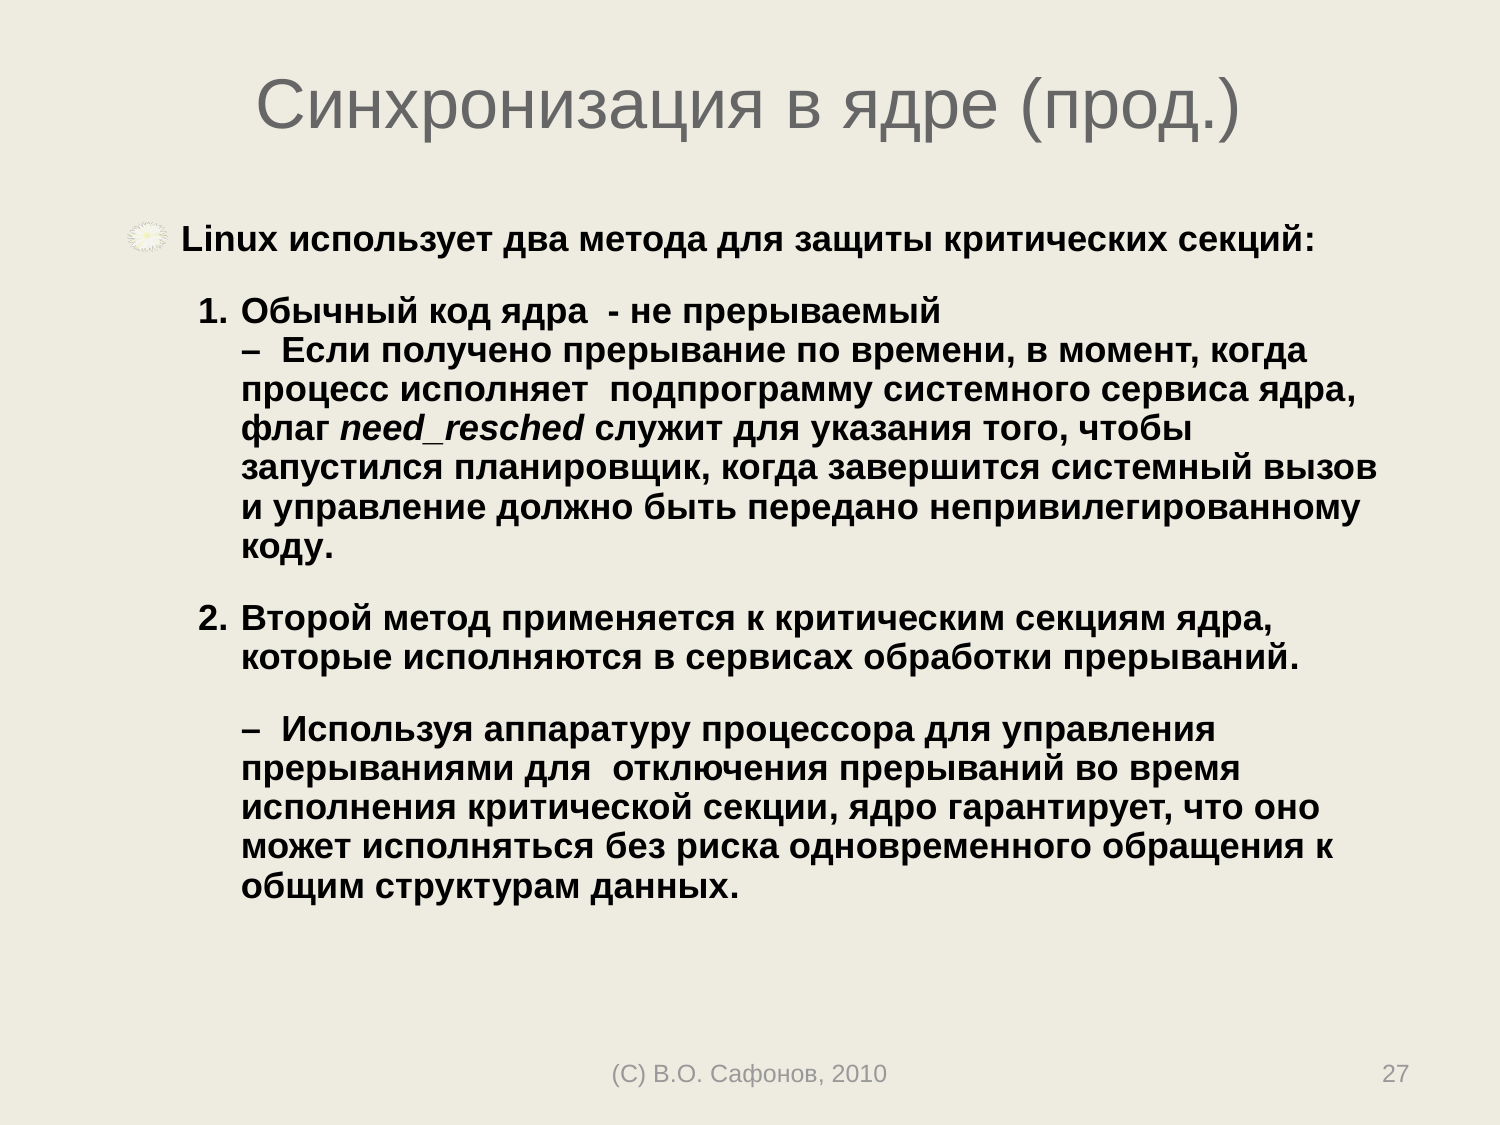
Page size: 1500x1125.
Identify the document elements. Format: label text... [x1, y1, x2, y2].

slide_number 27 [1074, 1042, 1425, 1103]
picture [127, 222, 168, 252]
title Синхронизация в ядре (прод.) [112, 49, 1388, 151]
footer (C) В.О. Сафонов, 2010 [512, 1042, 988, 1103]
list Linux использует два метода для защиты критических секций: 1. Обычный код ядра - не прерываемый – Если получено прерывание по времени, в момент, когда процесс исполняет подпрограмму системного сервиса ядра, флаг need_resched служит для указания того, чтобы запустился планировщик, когда завершится системный вызов и управление должно быть передано непривилегированному коду. 2. Второй метод применяется к критическим секциям ядра, которые исполняются в сервисах обработки прерываний. – Используя аппаратуру процессора для управления прерываниями для отключения прерываний во время исполнения критической секции, ядро гарантирует, что оно может исполняться без риска одновременного обращения к общим структурам данных. [112, 212, 1400, 1000]
